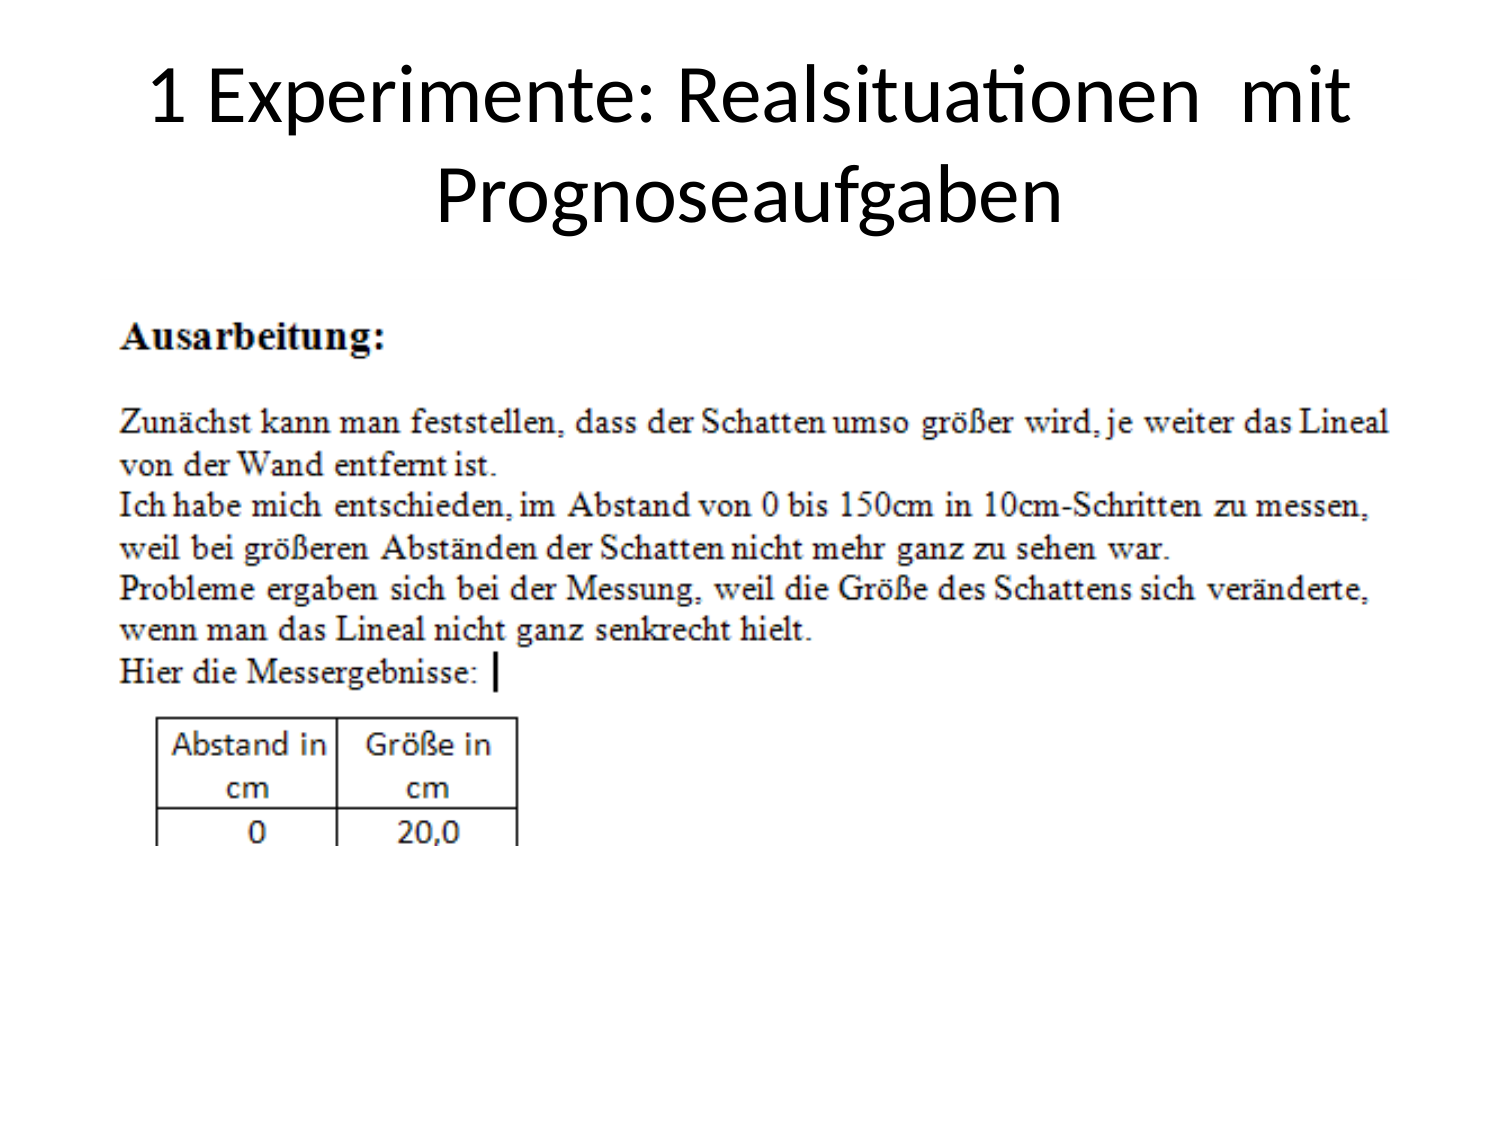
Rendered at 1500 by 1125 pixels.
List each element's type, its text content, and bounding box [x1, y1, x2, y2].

text_box 1 Experimente: Realsituationen mit Prognoseaufgaben [74, 45, 1425, 233]
picture [100, 278, 1417, 847]
